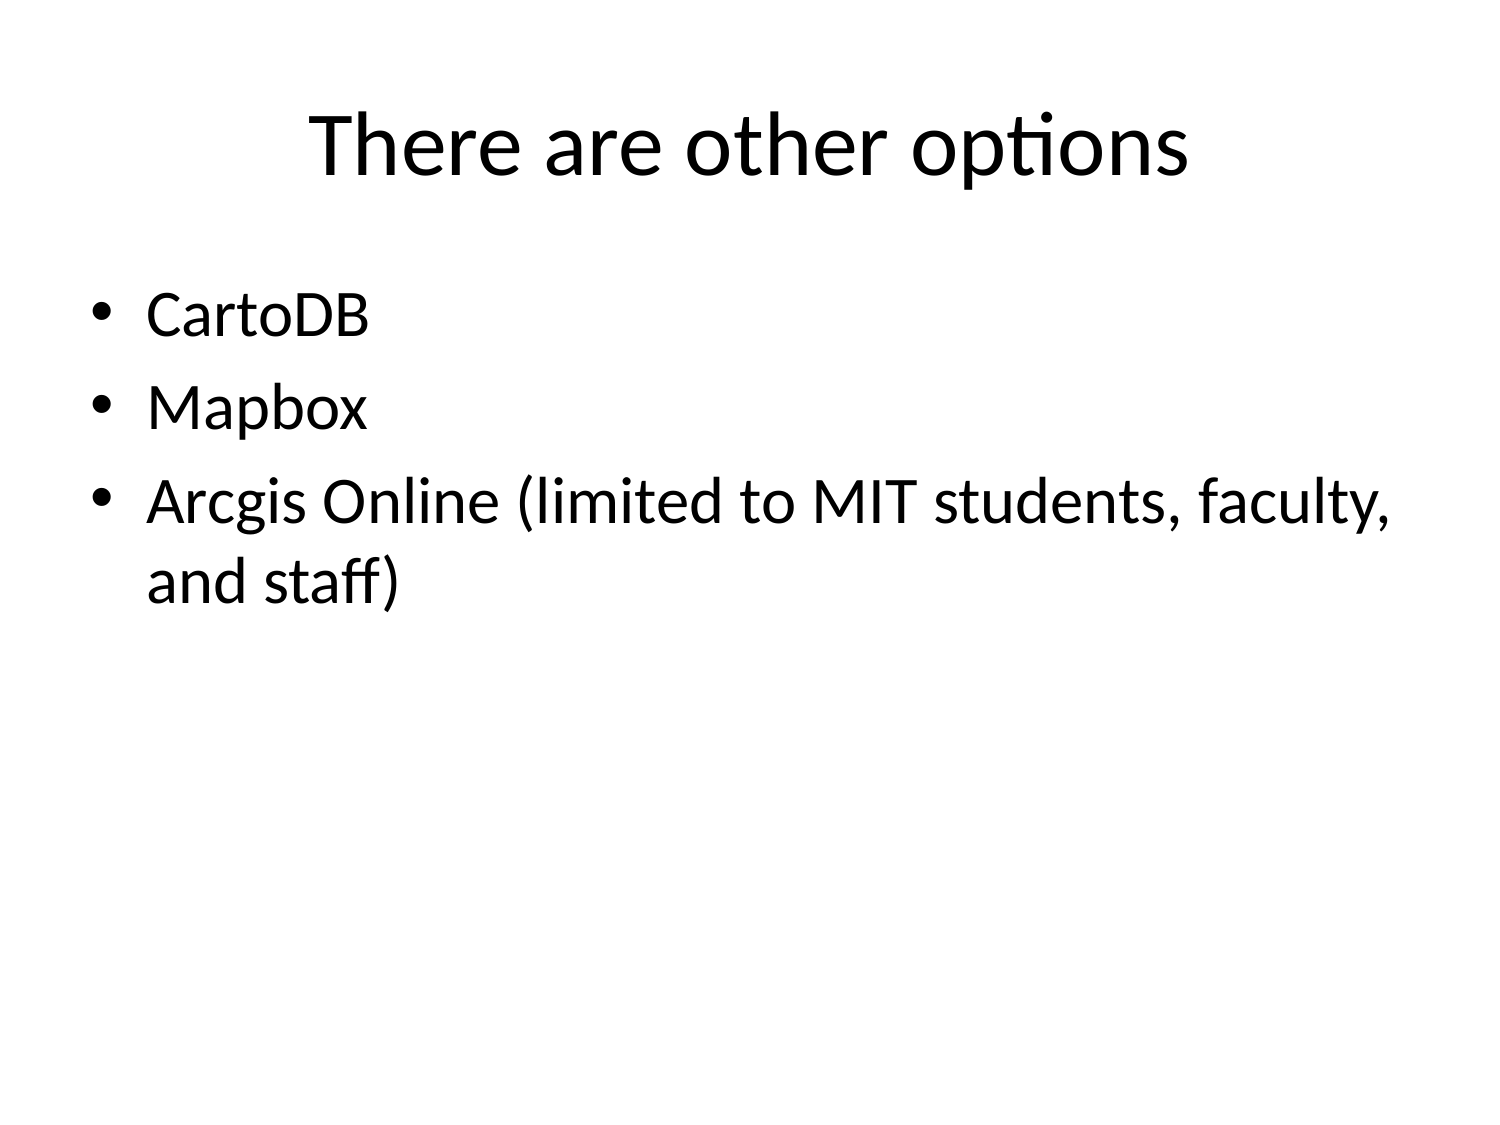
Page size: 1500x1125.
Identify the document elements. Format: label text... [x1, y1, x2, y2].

title There are other options [75, 45, 1425, 233]
list CartoDB Mapbox Arcgis Online (limited to MIT students, faculty, and staff) [75, 262, 1425, 1005]
